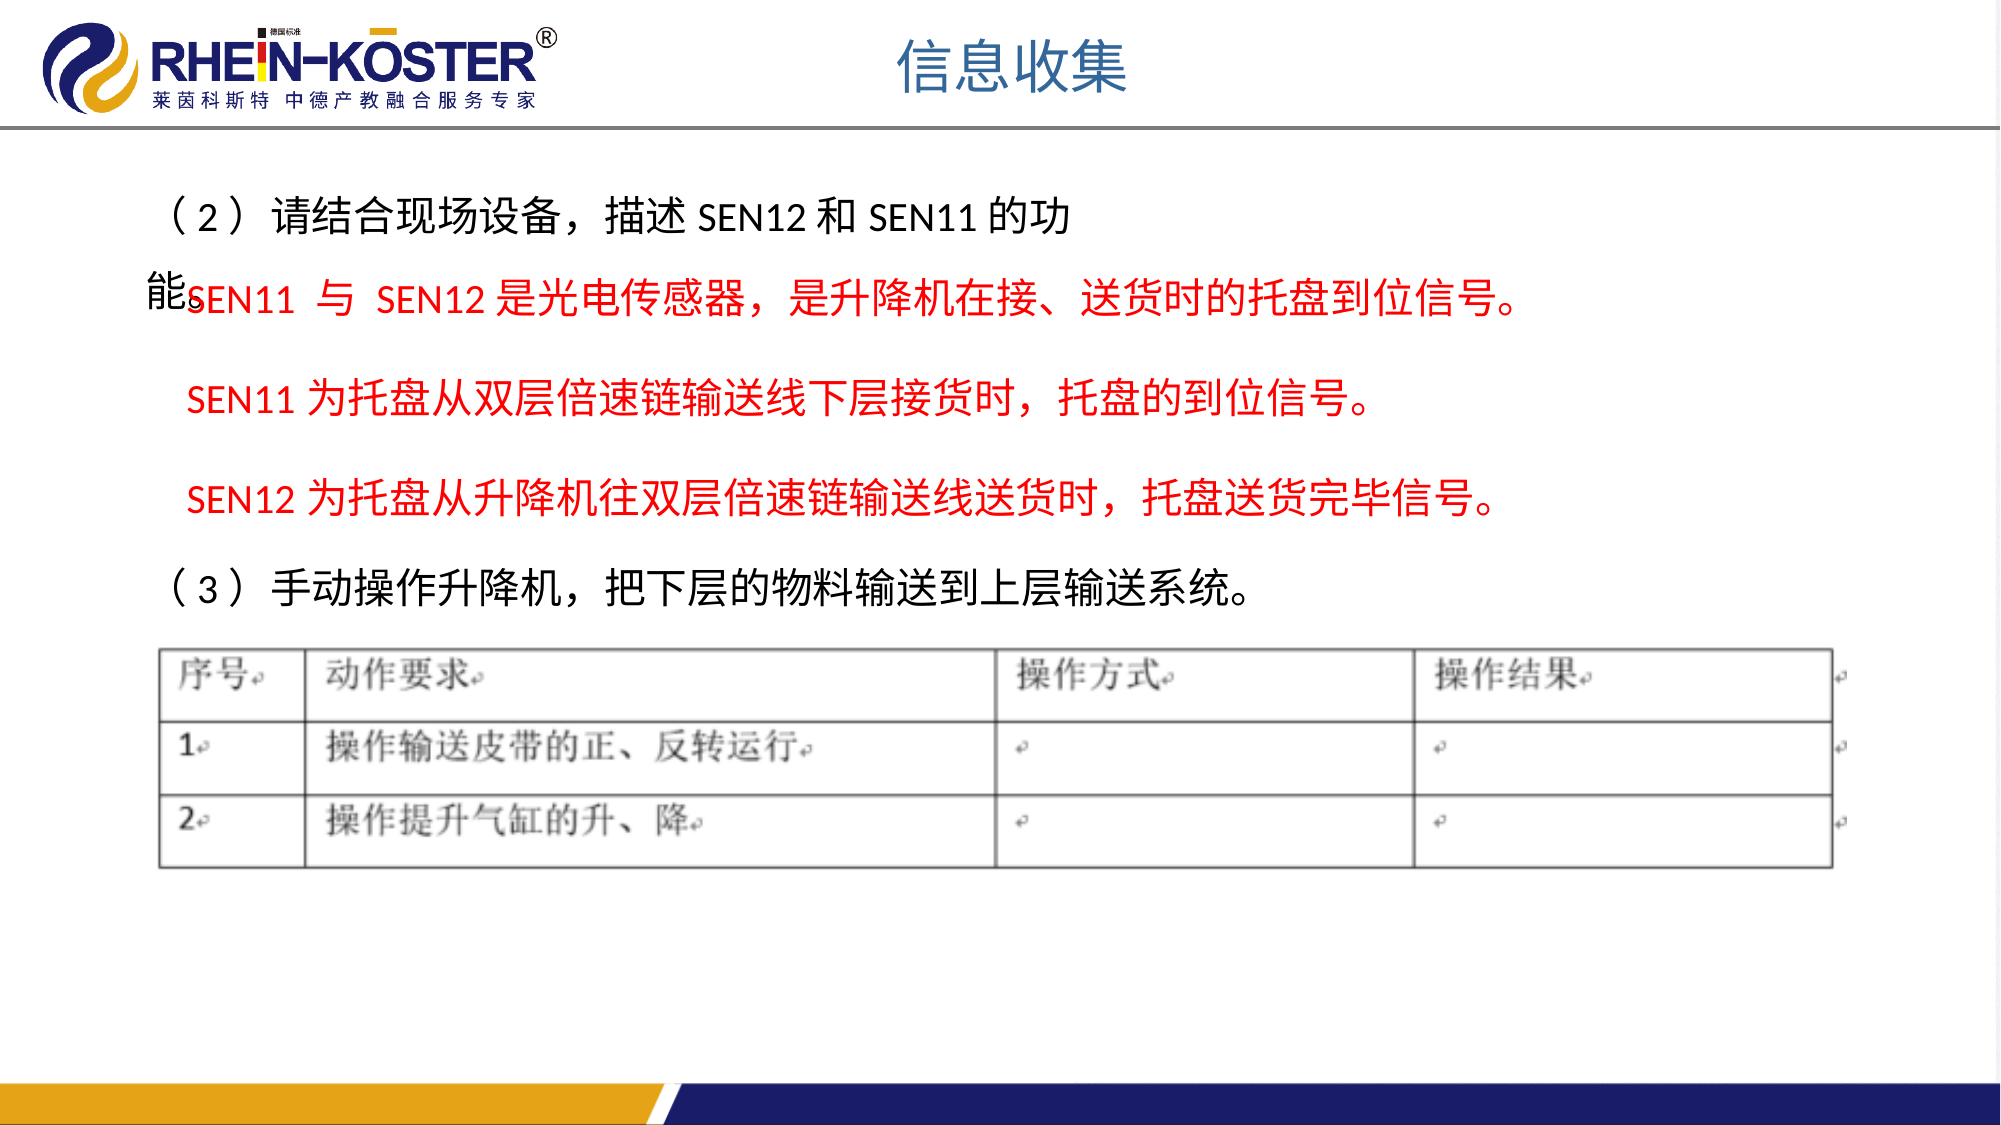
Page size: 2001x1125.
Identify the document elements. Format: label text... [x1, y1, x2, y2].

list 信息收集 [499, 31, 1525, 124]
text_box SEN11 与 SEN12是光电传感器，是升降机在接、送货时的托盘到位信号。 SEN11为托盘从双层倍速链输送线下层接货时，托盘的到位信号。 SEN12为托盘从升降机往双层倍速链输送线送货时，托盘送货完毕信号。 [86, 239, 1603, 530]
picture [0, 0, 2001, 1125]
text_box （2）请结合现场设备，描述SEN12和SEN11的功能。 [130, 157, 1096, 239]
text_box （3）手动操作升降机，把下层的物料输送到上层输送系统。 [130, 529, 1337, 620]
